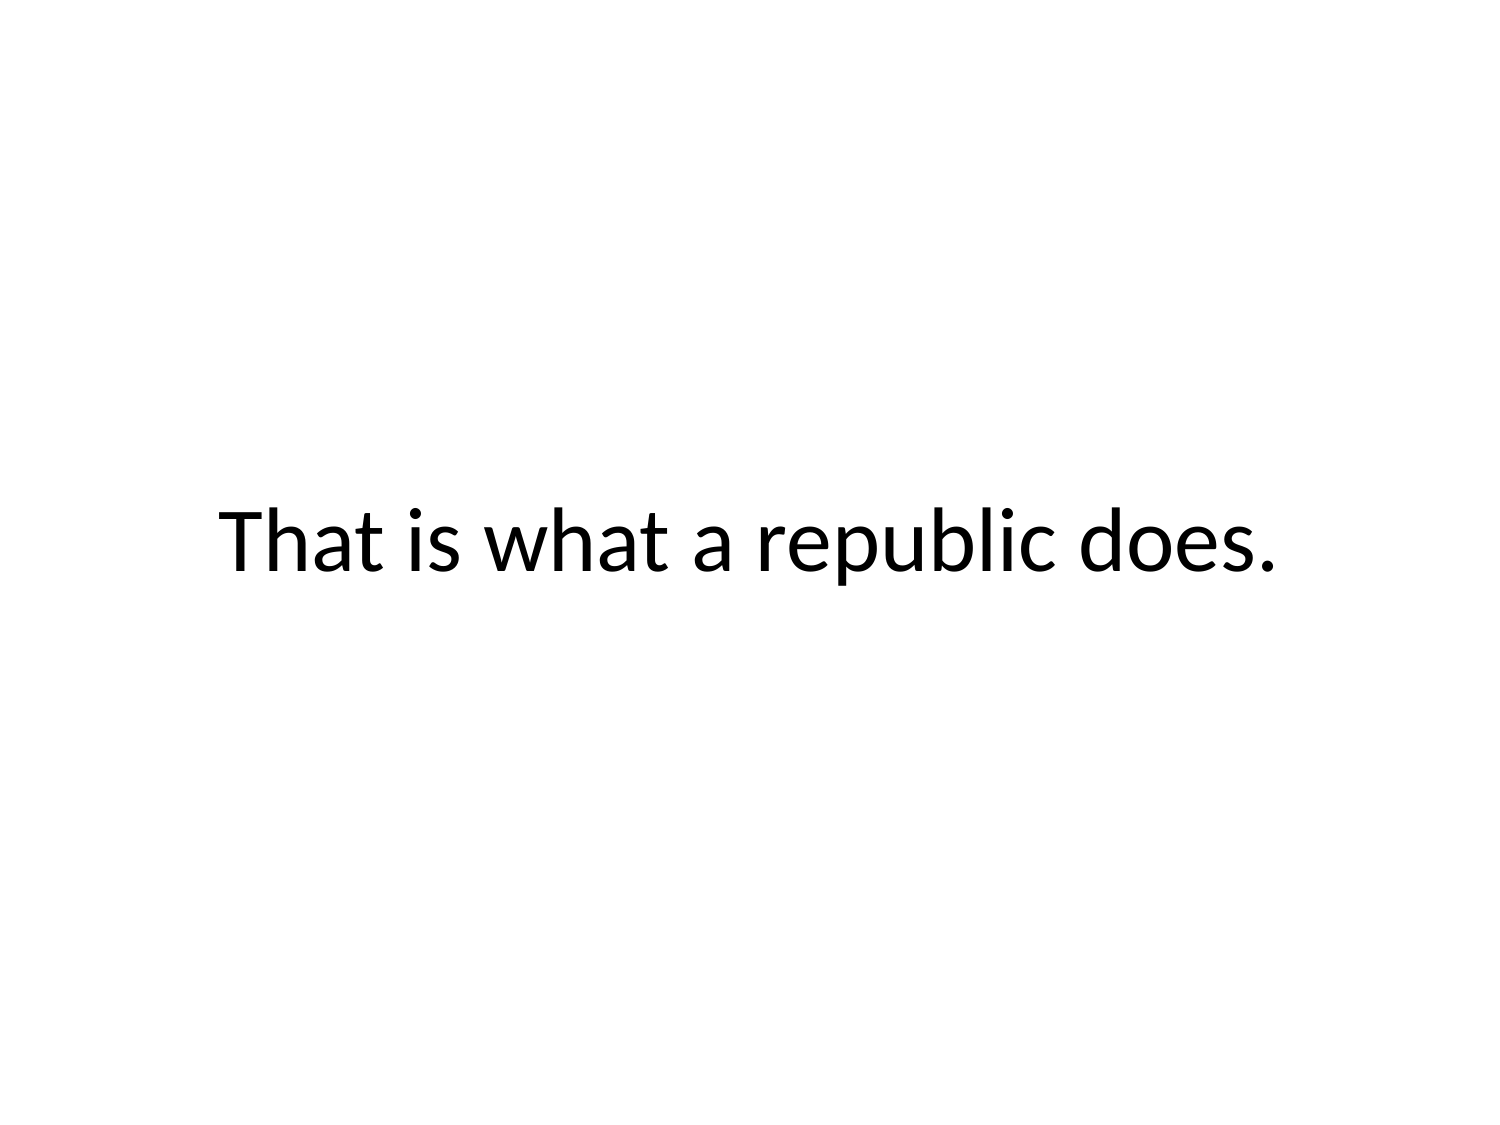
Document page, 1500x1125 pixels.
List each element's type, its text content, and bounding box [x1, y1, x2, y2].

title That is what a republic does. [74, 44, 1426, 1026]
